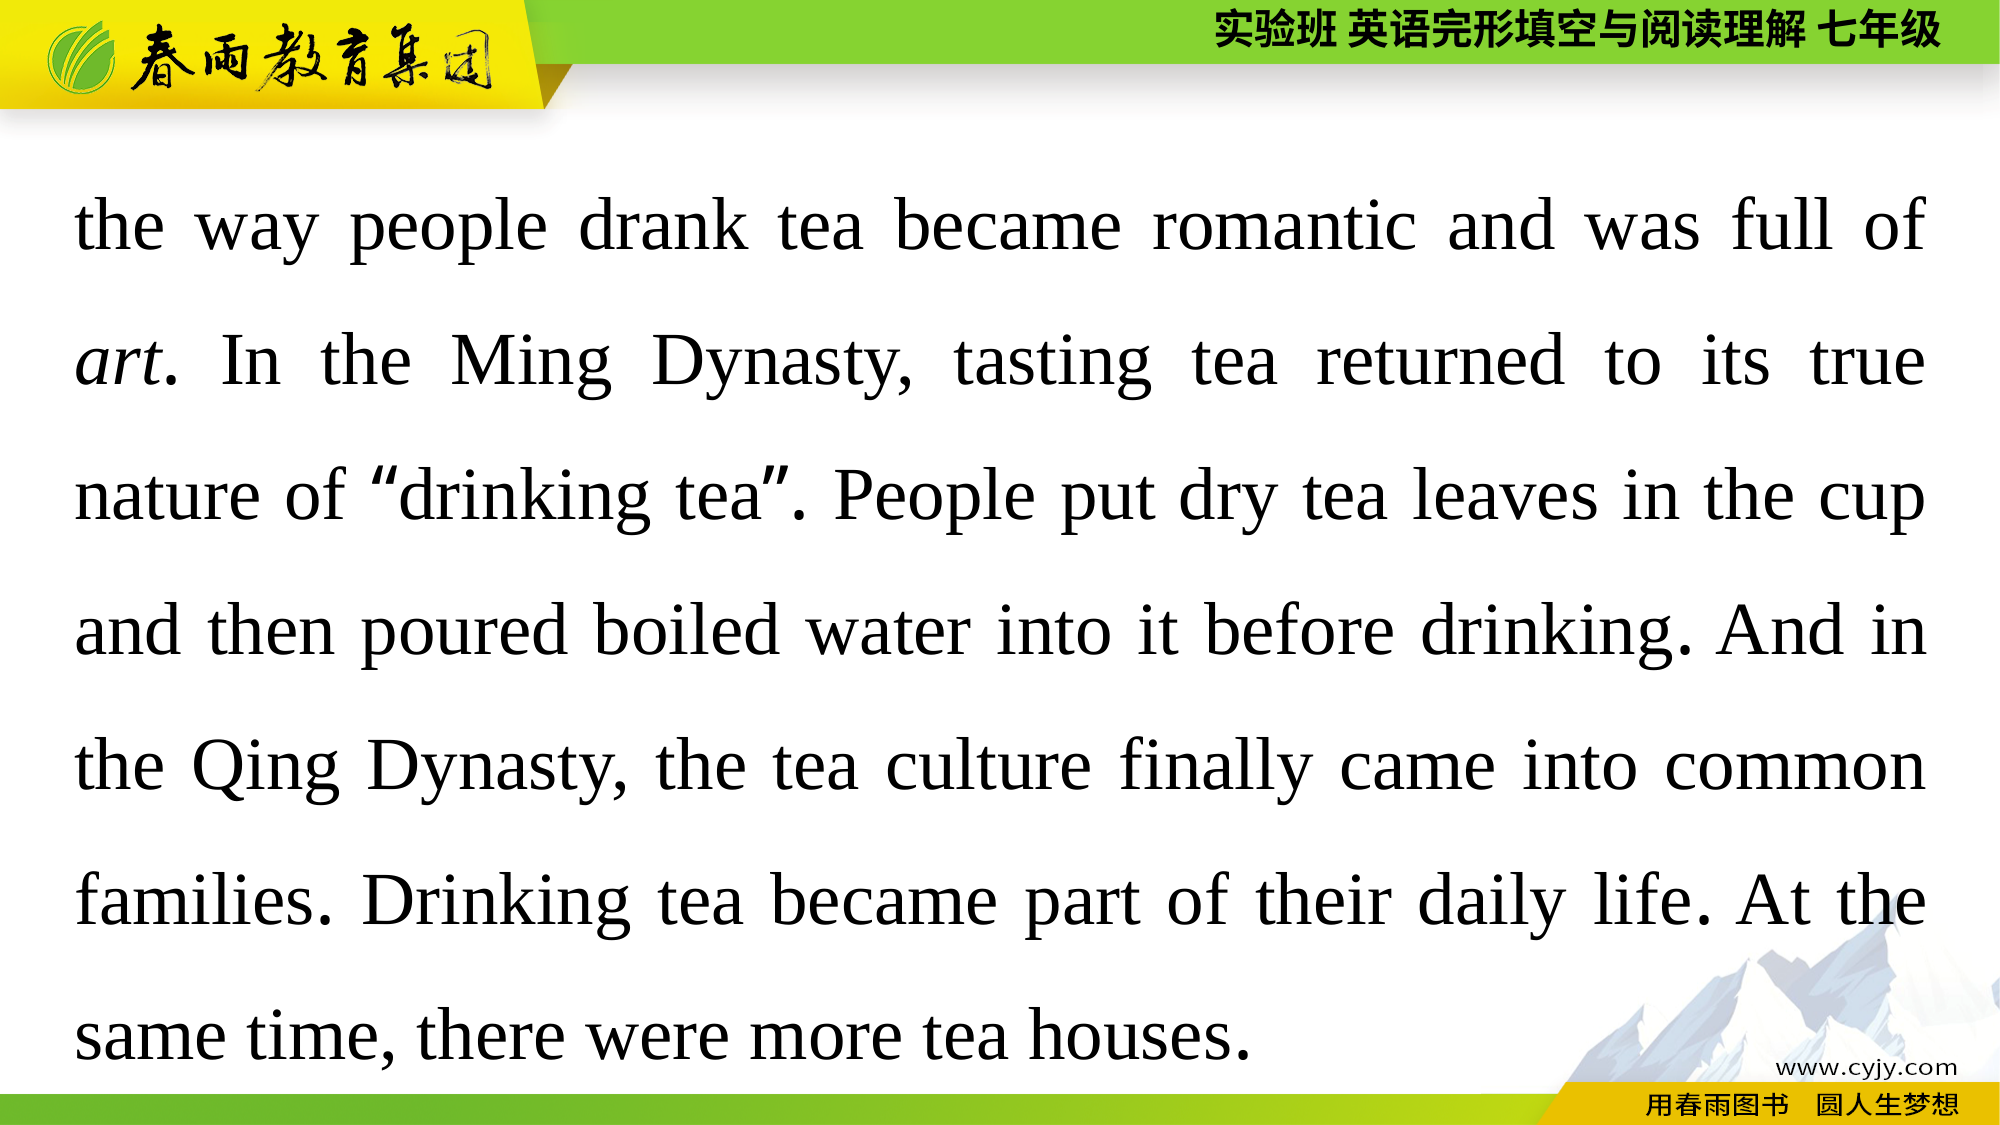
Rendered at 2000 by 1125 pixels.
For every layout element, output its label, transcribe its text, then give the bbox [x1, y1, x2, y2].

list the way people drank tea became romantic and was full of art. In the Ming Dynasty, tasting tea returned to its true nature of “drinking tea”. People put dry tea leaves in the cup and then poured boiled water into it before drinking. And in the Qing Dynasty, the tea culture finally came into common families. Drinking tea became part of their daily life. At the same time, there were more tea houses. [59, 122, 1944, 1075]
picture [0, 0, 2000, 1125]
